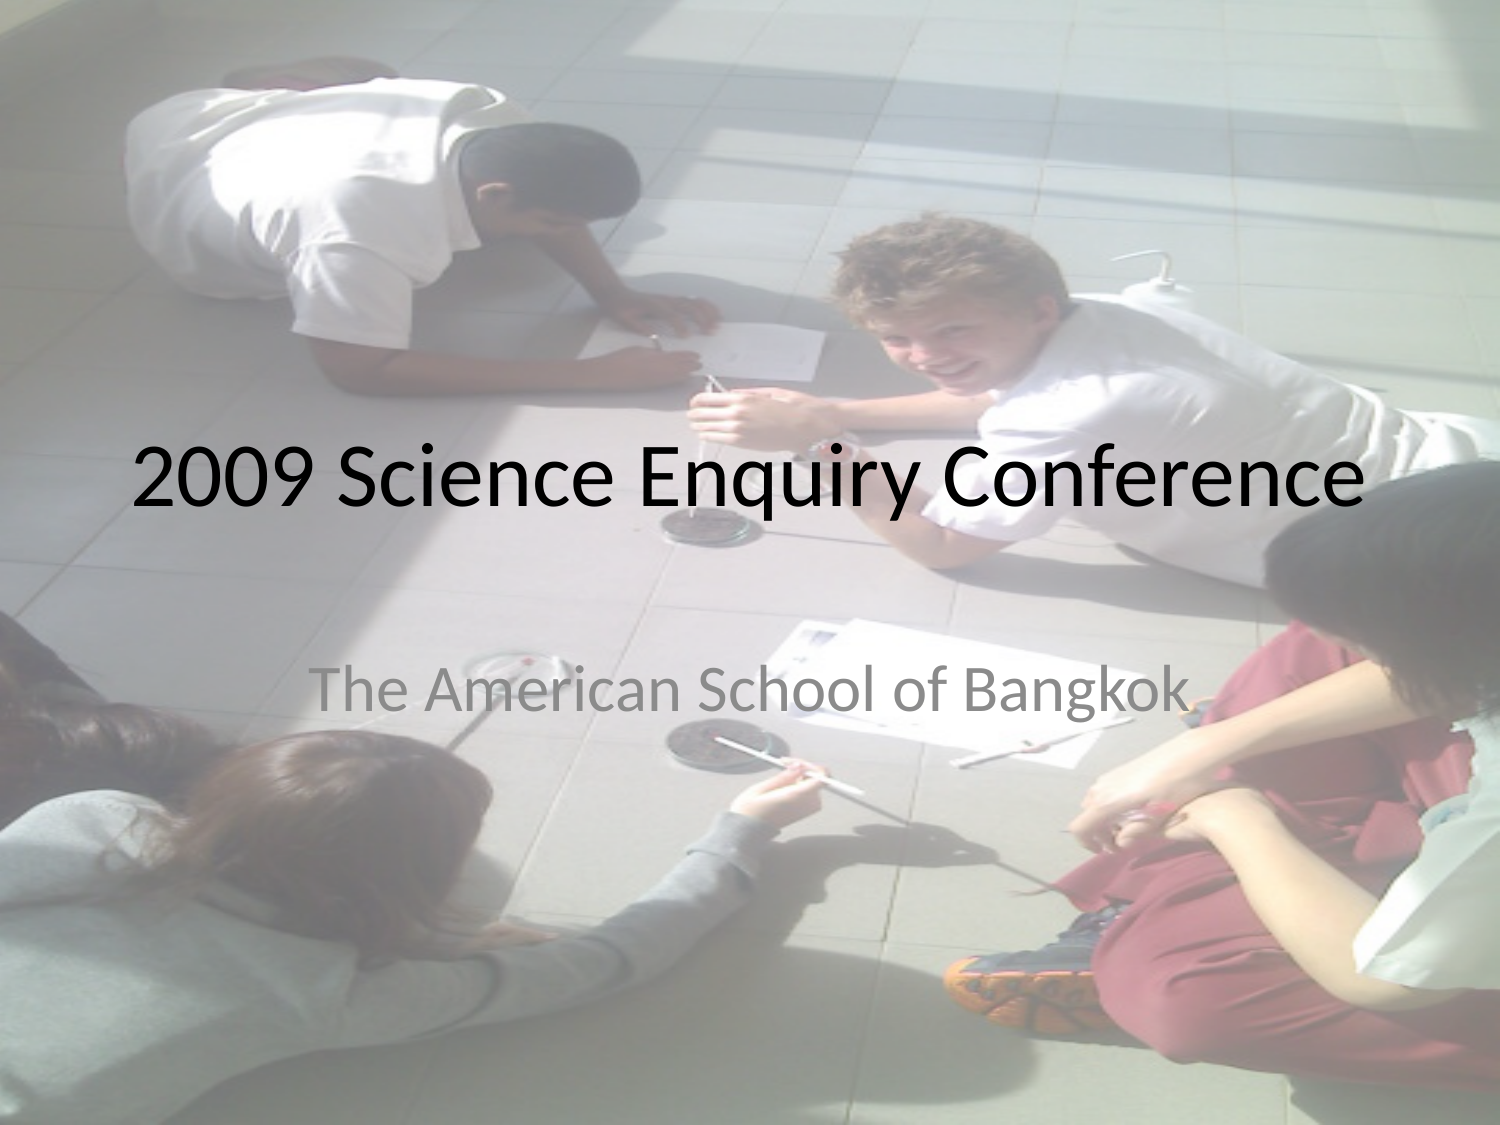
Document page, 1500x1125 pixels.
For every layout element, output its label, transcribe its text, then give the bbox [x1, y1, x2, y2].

subtitle The American School of Bangkok [225, 637, 1275, 925]
title 2009 Science Enquiry Conference [112, 349, 1388, 591]
